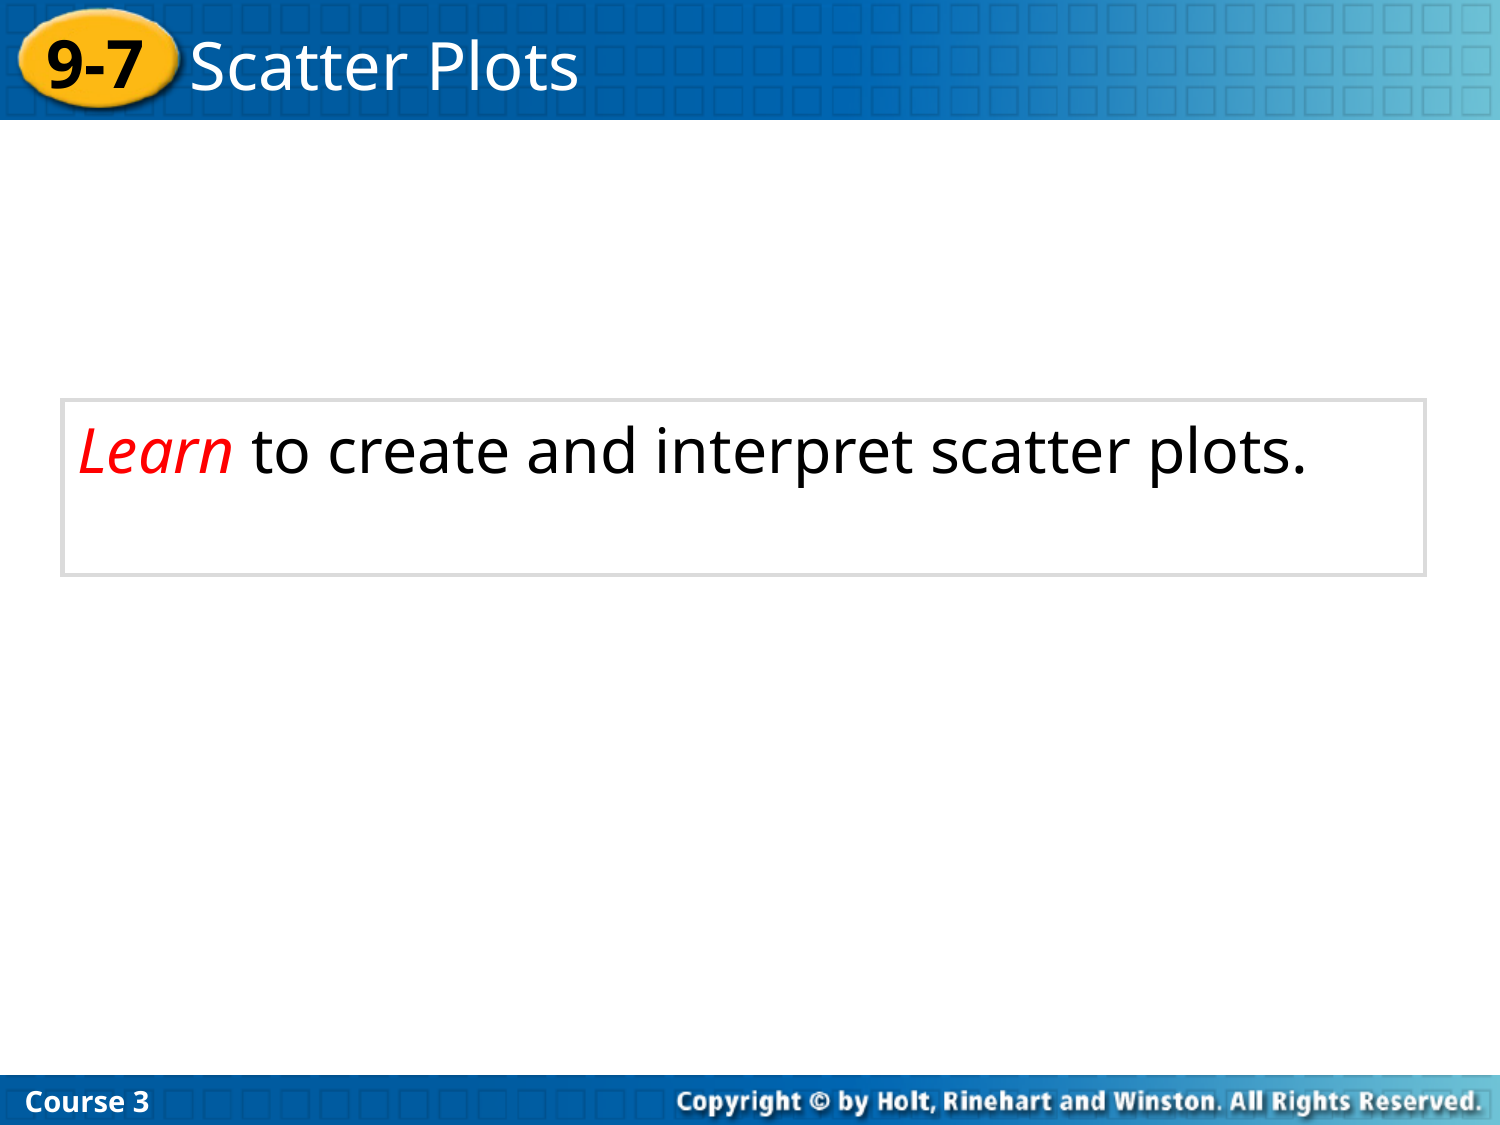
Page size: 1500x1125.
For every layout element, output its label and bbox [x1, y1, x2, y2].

text_box [0, 0, 1500, 1125]
